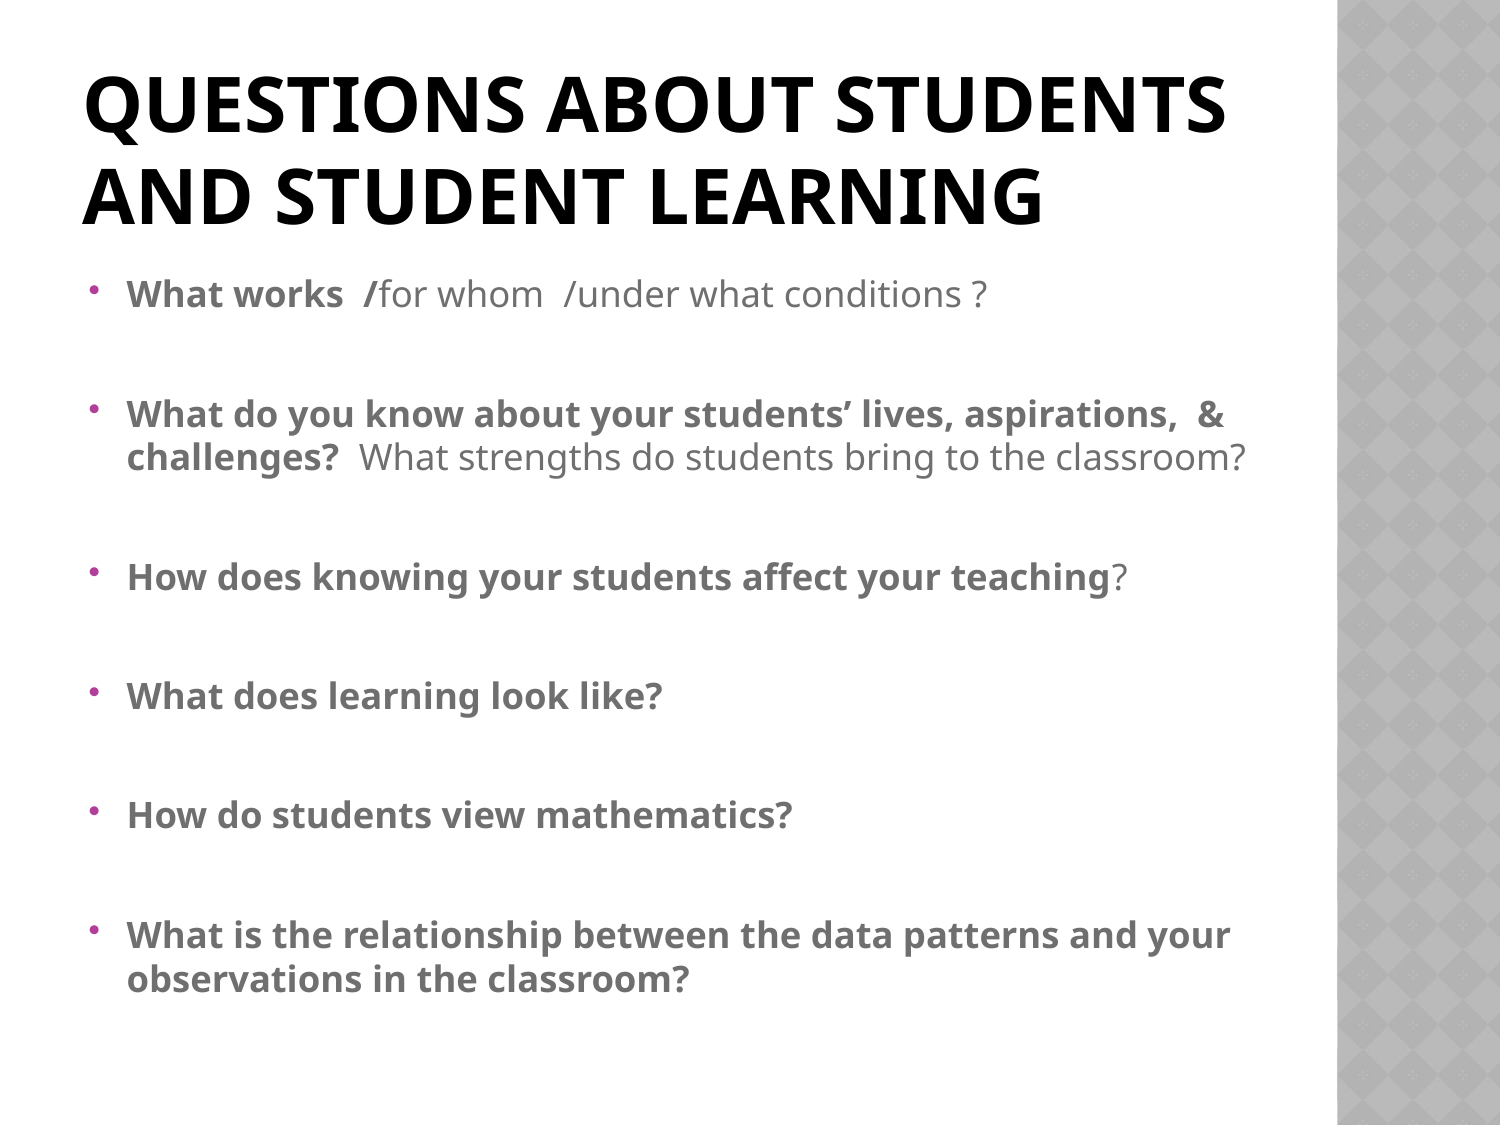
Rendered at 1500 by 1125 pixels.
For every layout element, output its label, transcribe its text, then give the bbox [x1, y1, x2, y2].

list What works /for whom /under what conditions ? What do you know about your students’ lives, aspirations, & challenges? What strengths do students bring to the classroom? How does knowing your students affect your teaching? What does learning look like? How do students view mathematics? What is the relationship between the data patterns and your observations in the classroom? [75, 264, 1263, 1059]
title Questions about students and student learning [75, 52, 1263, 240]
